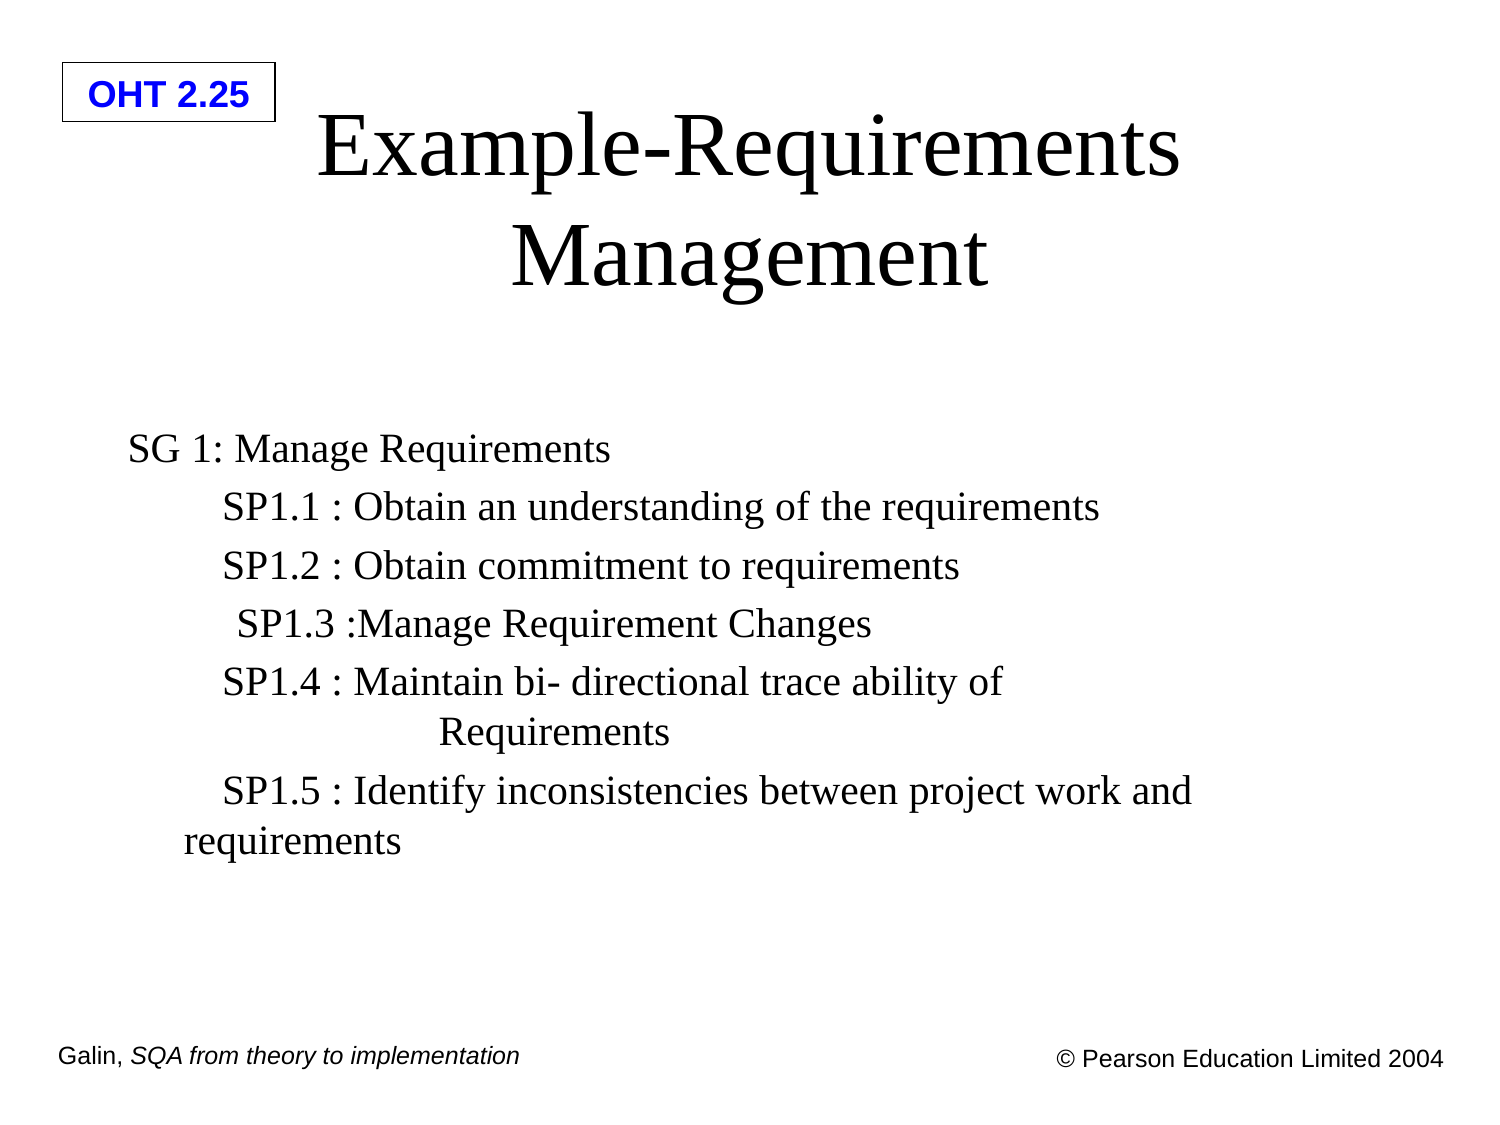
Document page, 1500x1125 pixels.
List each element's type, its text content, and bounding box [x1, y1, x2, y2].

title Example-Requirements Management [112, 99, 1388, 288]
list SG 1: Manage Requirements SP1.1 : Obtain an understanding of the requirements SP1.2 : Obtain commitment to requirements SP1.3 :Manage Requirement Changes SP1.4 : Maintain bi- directional trace ability of Requirements SP1.5 : Identify inconsistencies between project work and requirements [112, 324, 1388, 1001]
